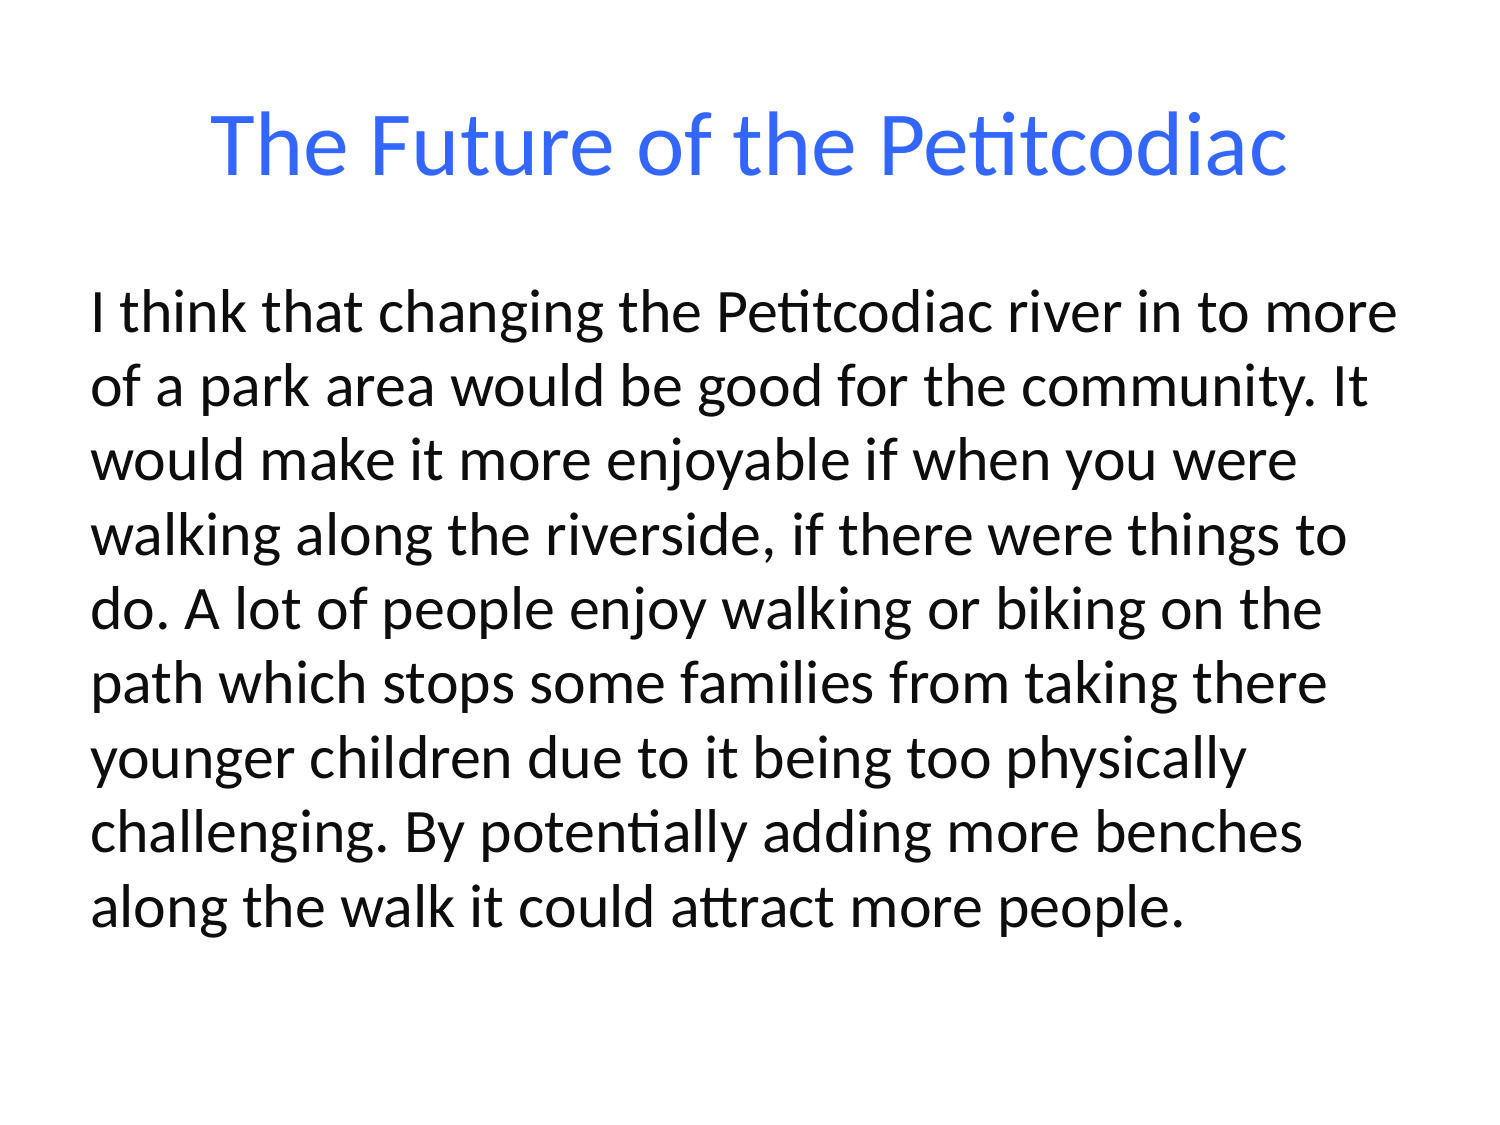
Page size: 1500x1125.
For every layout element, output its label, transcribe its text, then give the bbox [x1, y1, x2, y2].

list I think that changing the Petitcodiac river in to more of a park area would be good for the community. It would make it more enjoyable if when you were walking along the riverside, if there were things to do. A lot of people enjoy walking or biking on the path which stops some families from taking there younger children due to it being too physically challenging. By potentially adding more benches along the walk it could attract more people. [75, 262, 1425, 1005]
title The Future of the Petitcodiac [75, 45, 1425, 233]
